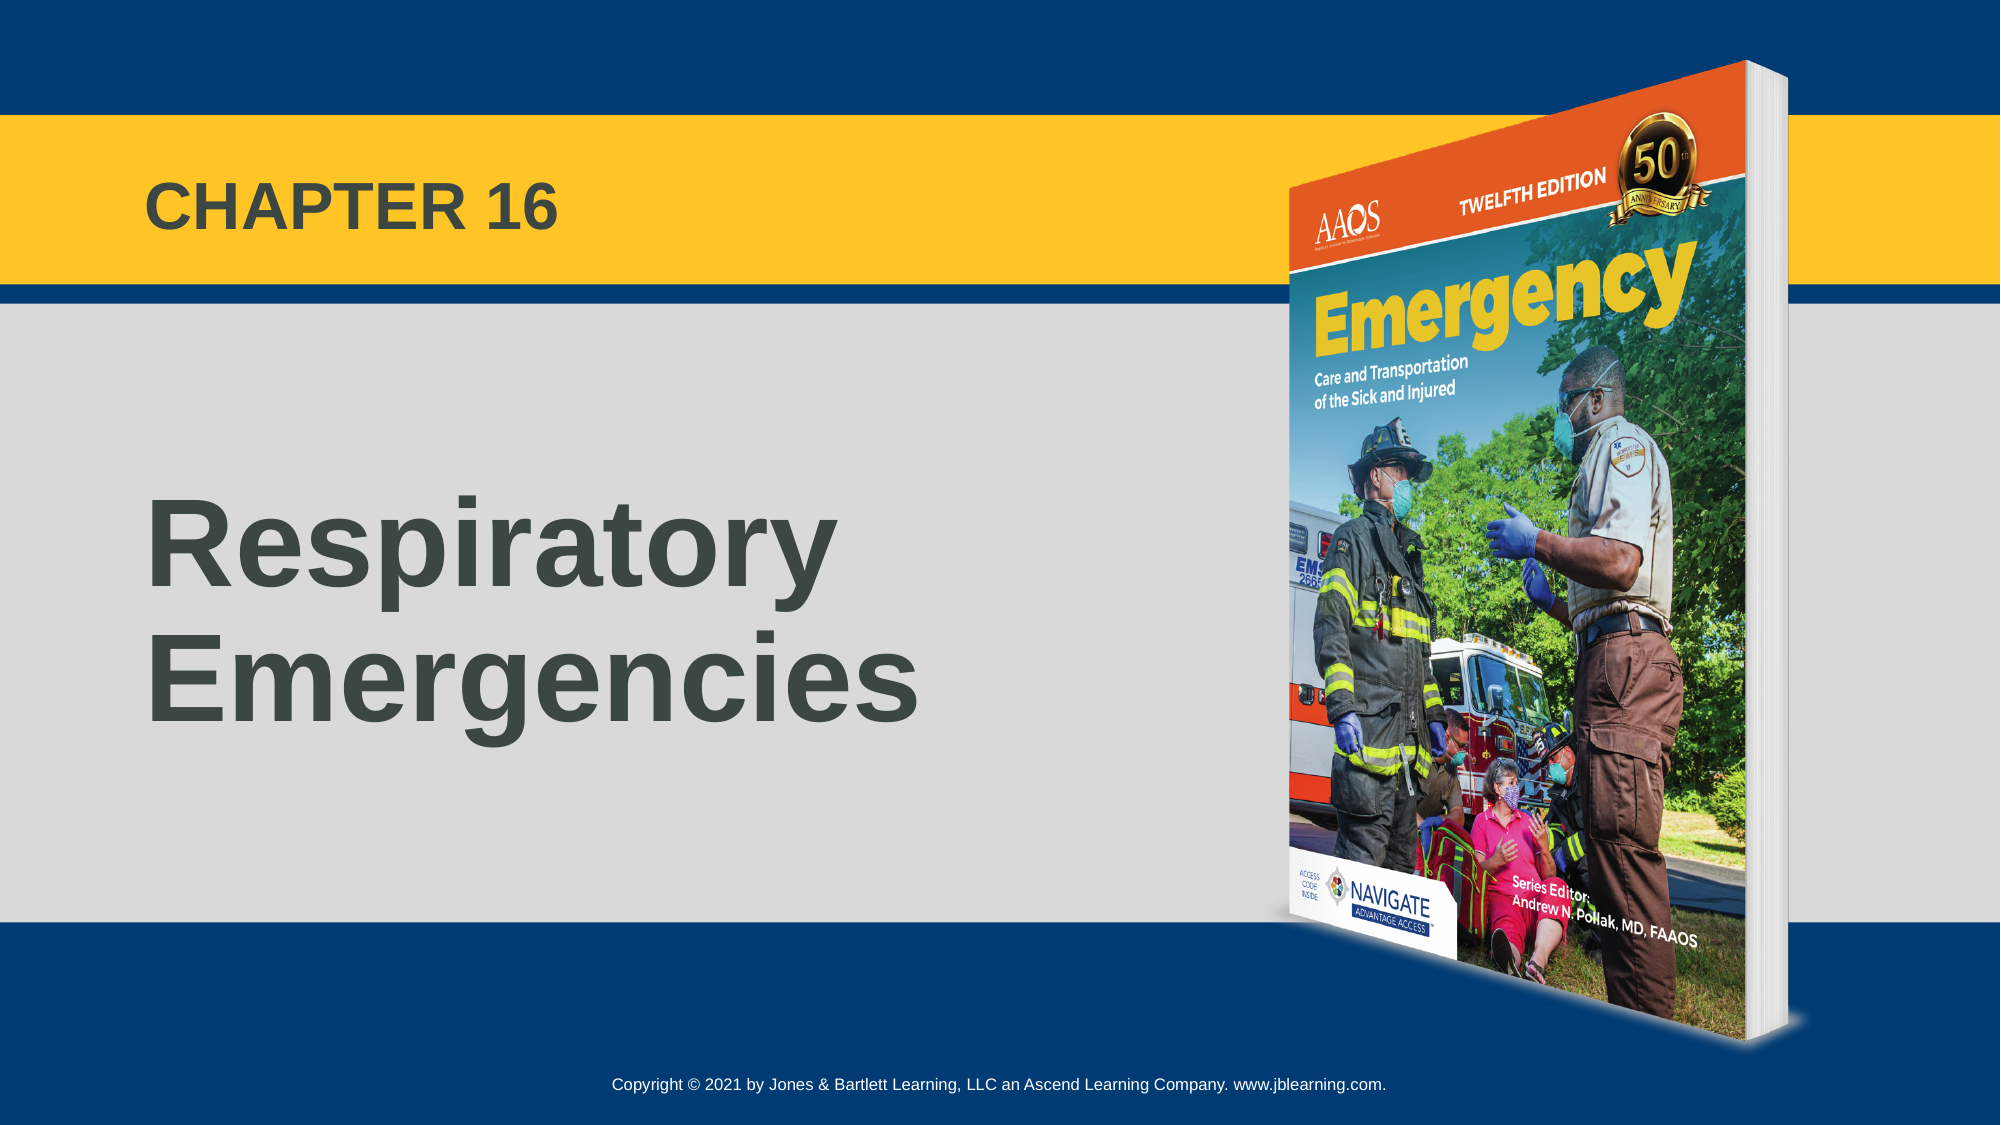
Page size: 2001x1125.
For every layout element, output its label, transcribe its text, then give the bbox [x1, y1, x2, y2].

title Respiratory Emergencies [144, 360, 1078, 866]
picture [1078, 0, 2000, 1125]
subtitle CHAPTER 16 [144, 138, 1078, 267]
